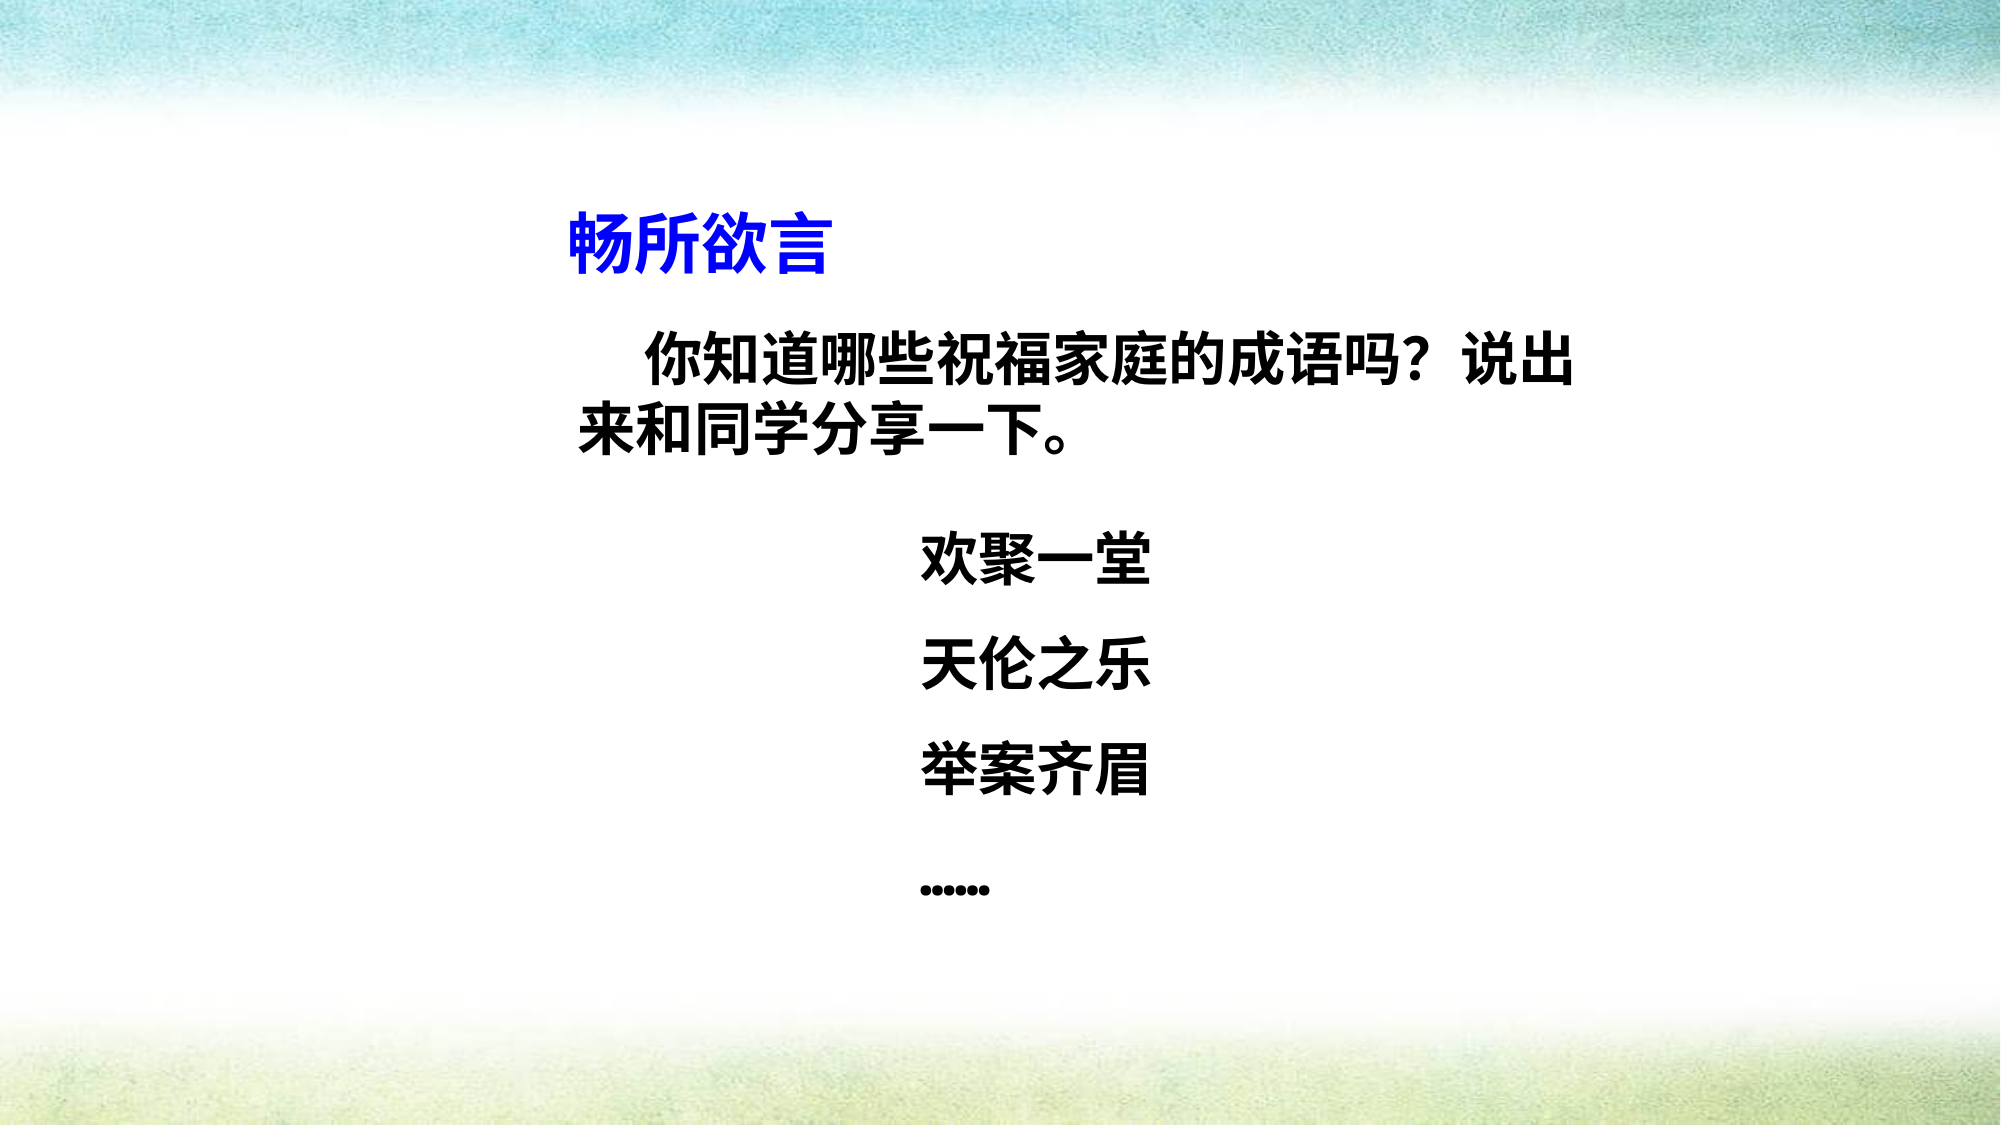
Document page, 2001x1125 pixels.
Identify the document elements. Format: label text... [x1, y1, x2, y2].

text_box 欢聚一堂 天伦之乐 举案齐眉 …… [905, 479, 1225, 915]
picture [0, 0, 2001, 1125]
text_box 畅所欲言 [553, 194, 850, 290]
text_box 你知道哪些祝福家庭的成语吗？说出来和同学分享一下。 [563, 314, 1638, 469]
